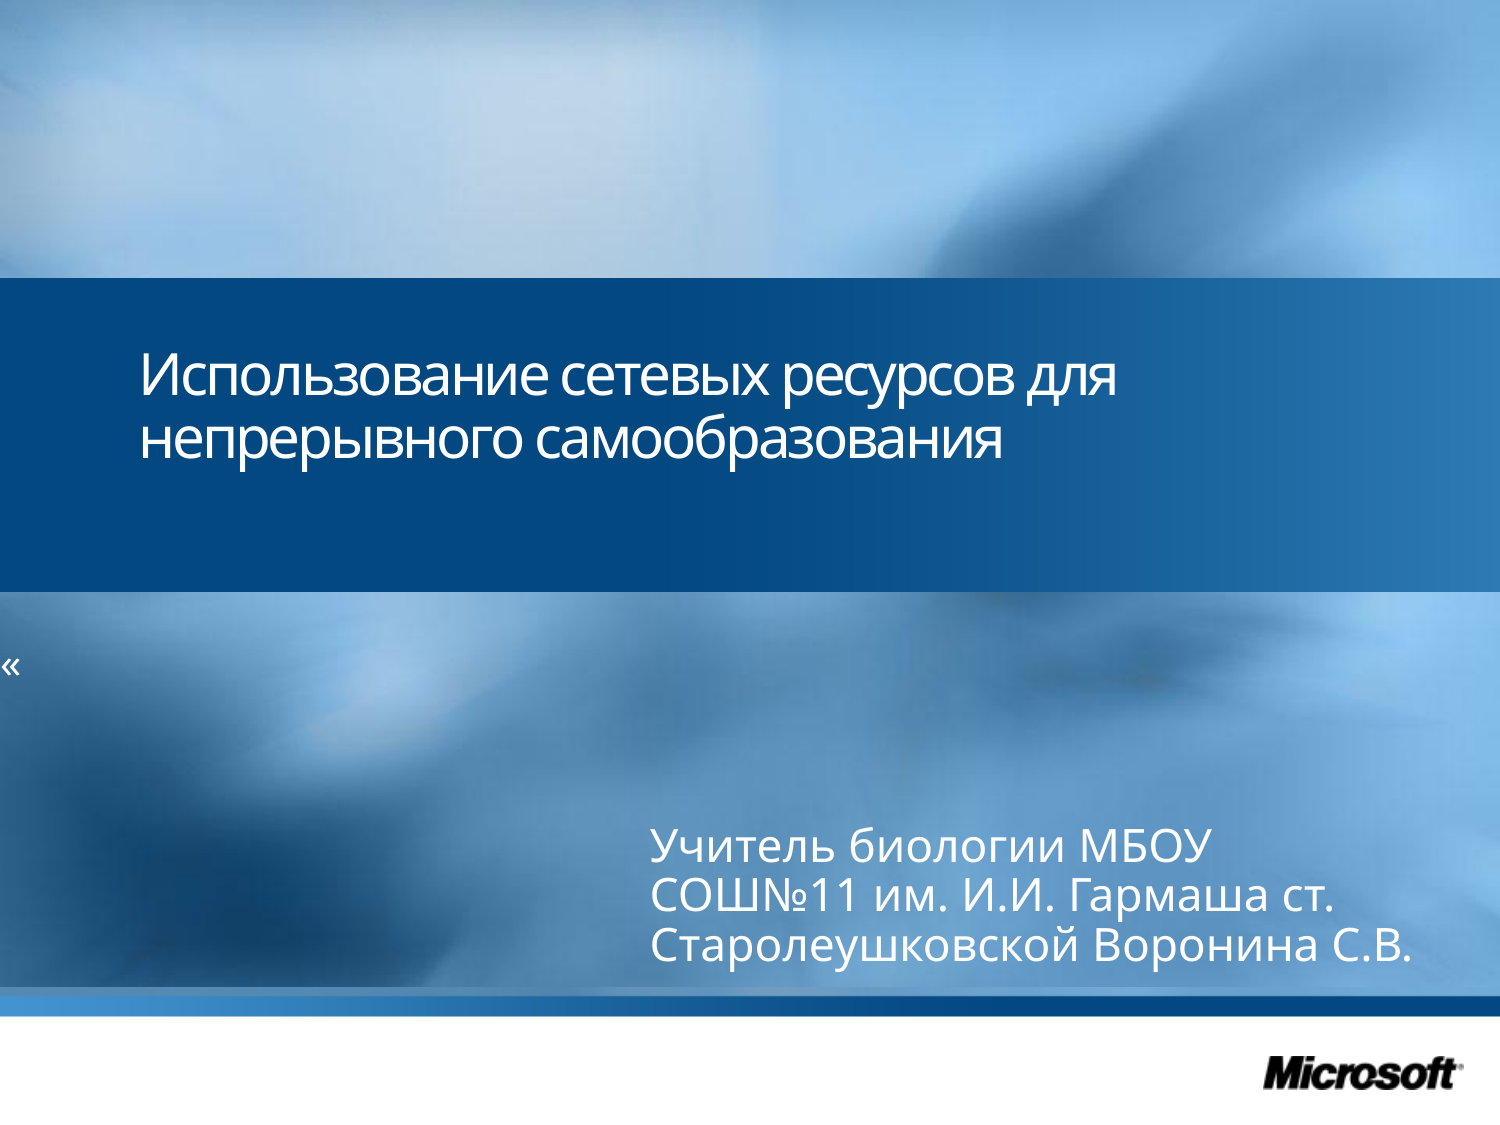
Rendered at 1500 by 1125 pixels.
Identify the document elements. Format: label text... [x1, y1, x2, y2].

title « [0, 574, 1371, 757]
picture [0, 0, 1500, 1125]
text_box Использование сетевых ресурсов для непрерывного самообразования [123, 338, 1400, 479]
subtitle Учитель биологии МБОУ СОШ№11 им. И.И. Гармаша ст. Старолеушковской Воронина С.В. [649, 822, 1424, 1020]
